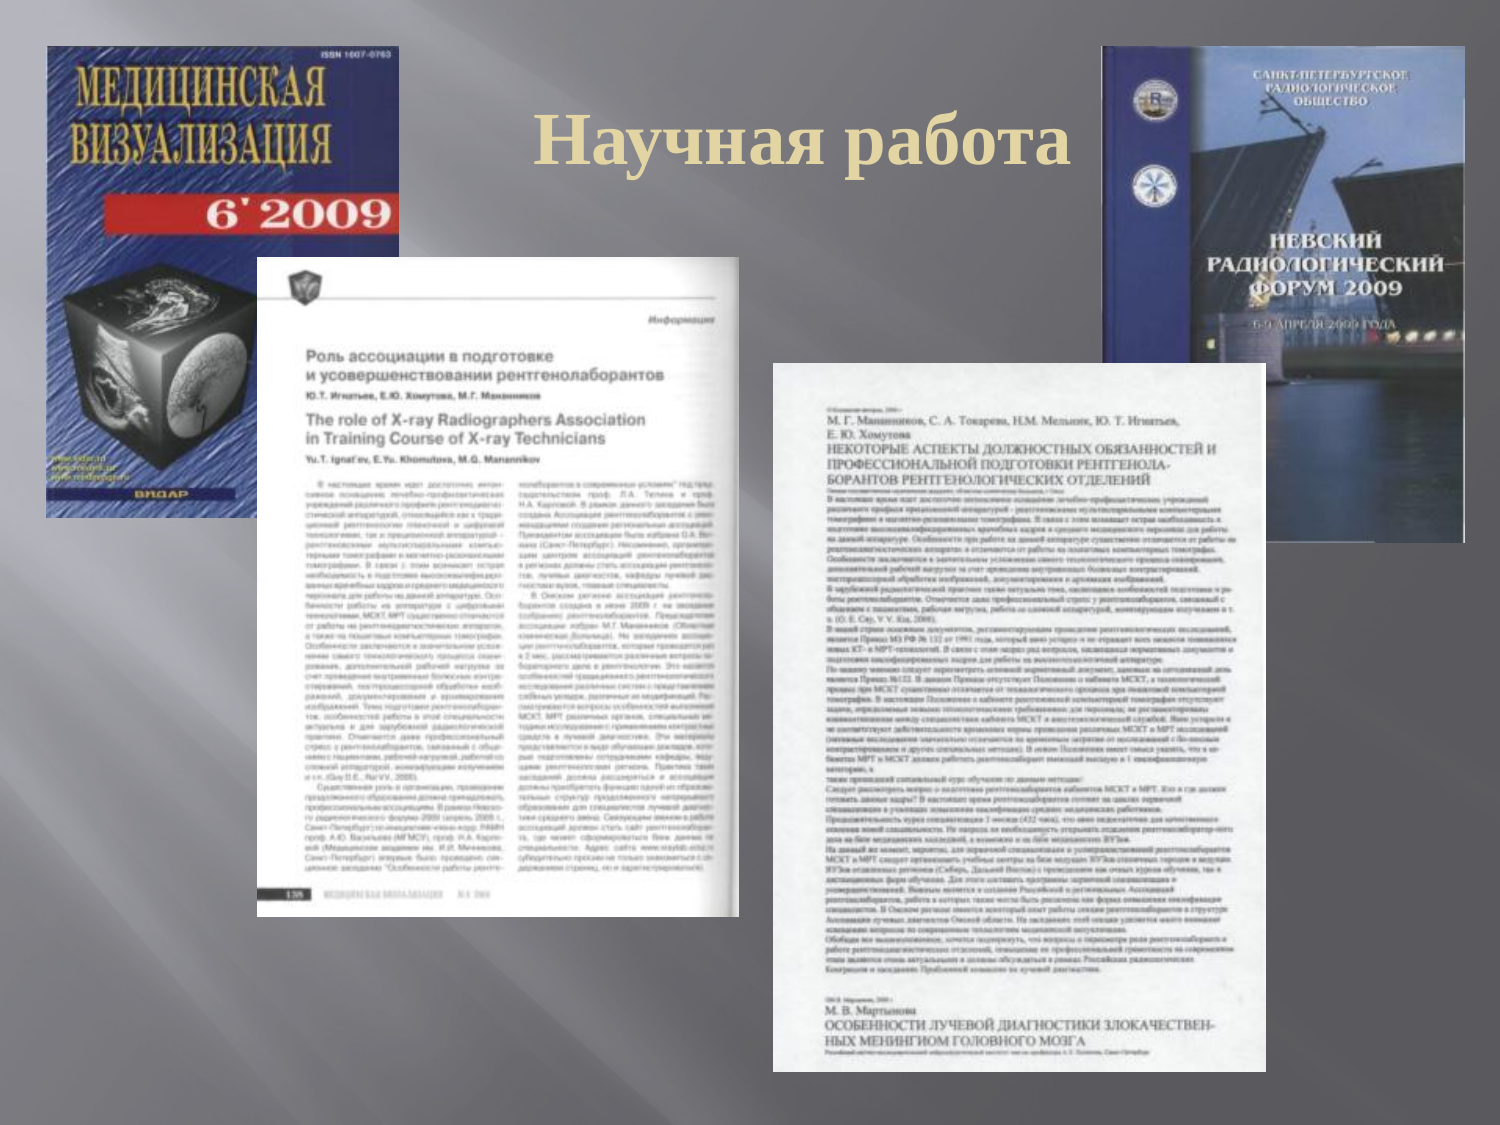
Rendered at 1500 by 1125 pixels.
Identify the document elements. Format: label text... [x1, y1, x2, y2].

picture [773, 46, 1466, 1073]
picture [46, 46, 739, 918]
text_box Научная работа [518, 81, 1088, 187]
